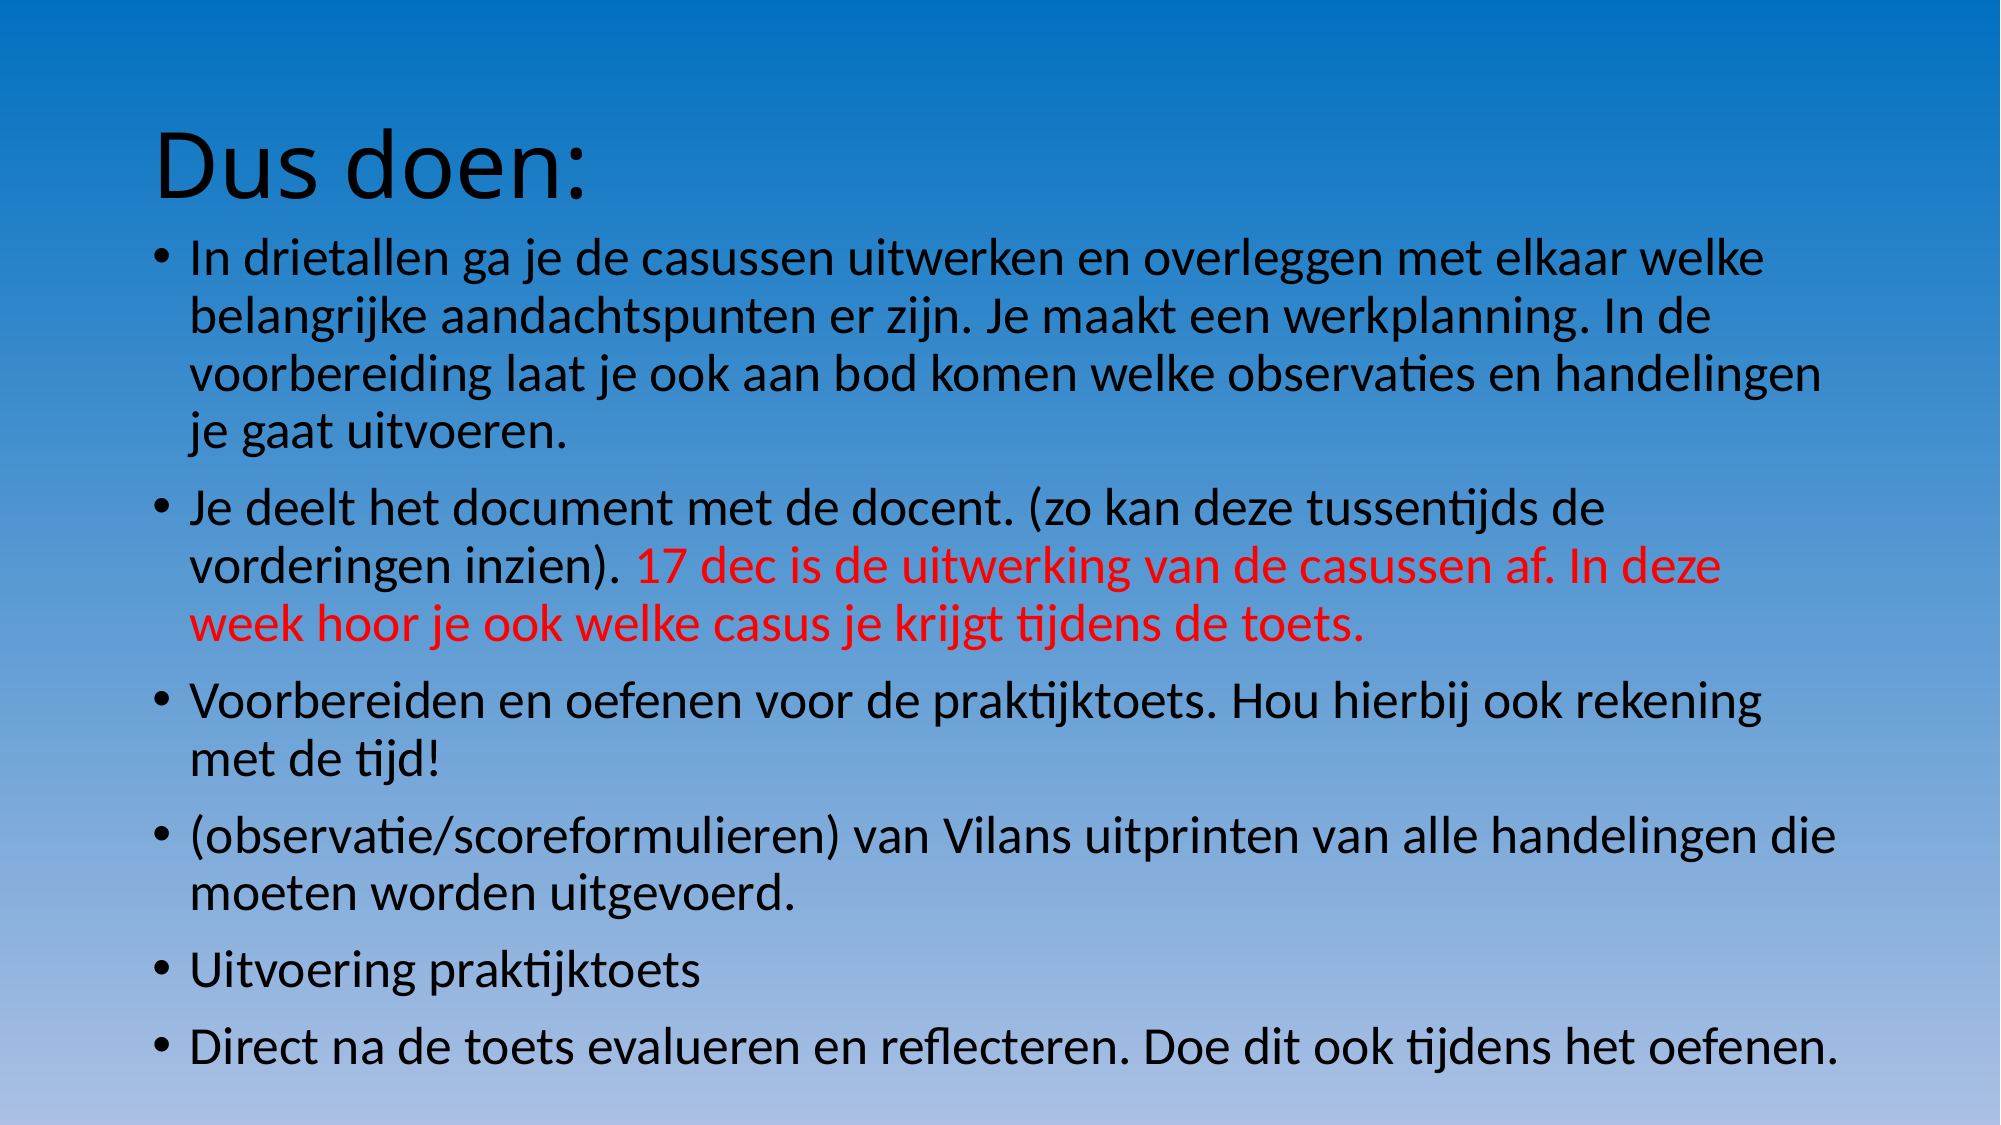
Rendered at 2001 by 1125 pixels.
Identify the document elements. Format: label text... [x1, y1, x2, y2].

list In drietallen ga je de casussen uitwerken en overleggen met elkaar welke belangrijke aandachtspunten er zijn. Je maakt een werkplanning. In de voorbereiding laat je ook aan bod komen welke observaties en handelingen je gaat uitvoeren. Je deelt het document met de docent. (zo kan deze tussentijds de vorderingen inzien). 17 dec is de uitwerking van de casussen af. In deze week hoor je ook welke casus je krijgt tijdens de toets. Voorbereiden en oefenen voor de praktijktoets. Hou hierbij ook rekening met de tijd! (observatie/scoreformulieren) van Vilans uitprinten van alle handelingen die moeten worden uitgevoerd. Uitvoering praktijktoets Direct na de toets evalueren en reflecteren. Doe dit ook tijdens het oefenen. [137, 221, 1863, 1104]
title Dus doen: [137, 59, 1863, 221]
